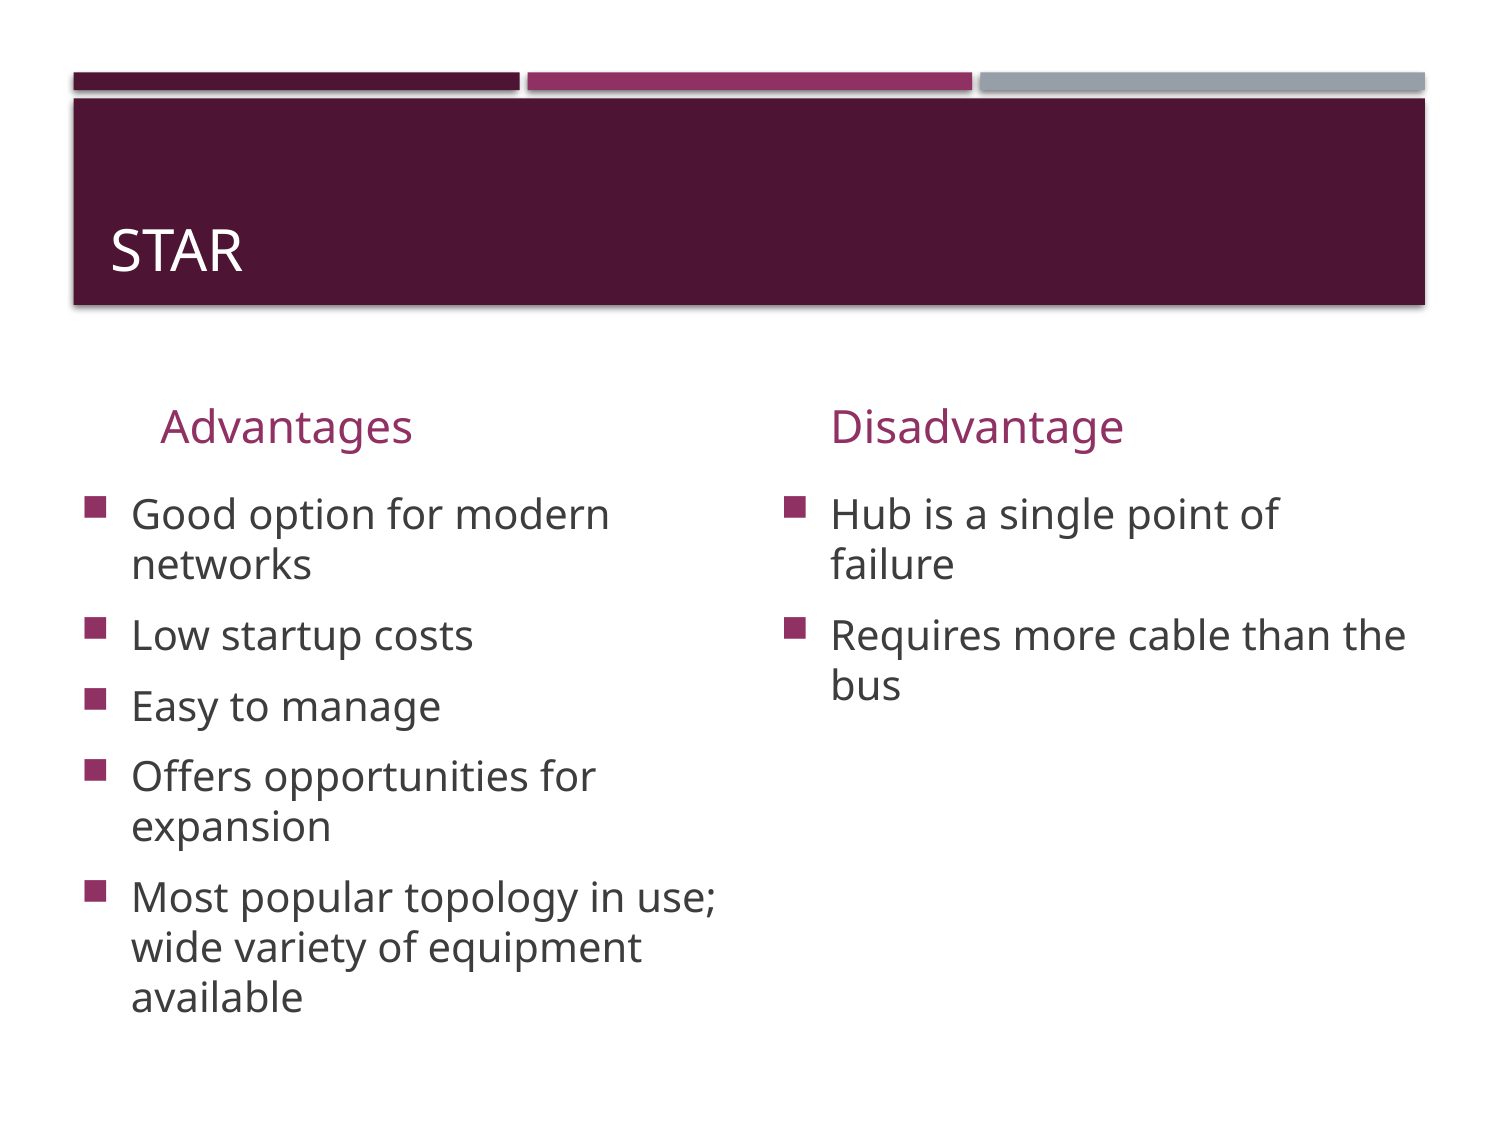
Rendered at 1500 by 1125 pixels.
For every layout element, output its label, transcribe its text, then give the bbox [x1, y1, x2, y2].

list Disadvantage [815, 365, 1406, 460]
list Advantages [145, 365, 735, 460]
list Good option for modern networks Low startup costs Easy to manage Offers opportunities for expansion Most popular topology in use; wide variety of equipment available [65, 479, 765, 962]
title Star [95, 112, 1406, 291]
list Hub is a single point of failure Requires more cable than the bus [765, 479, 1425, 962]
